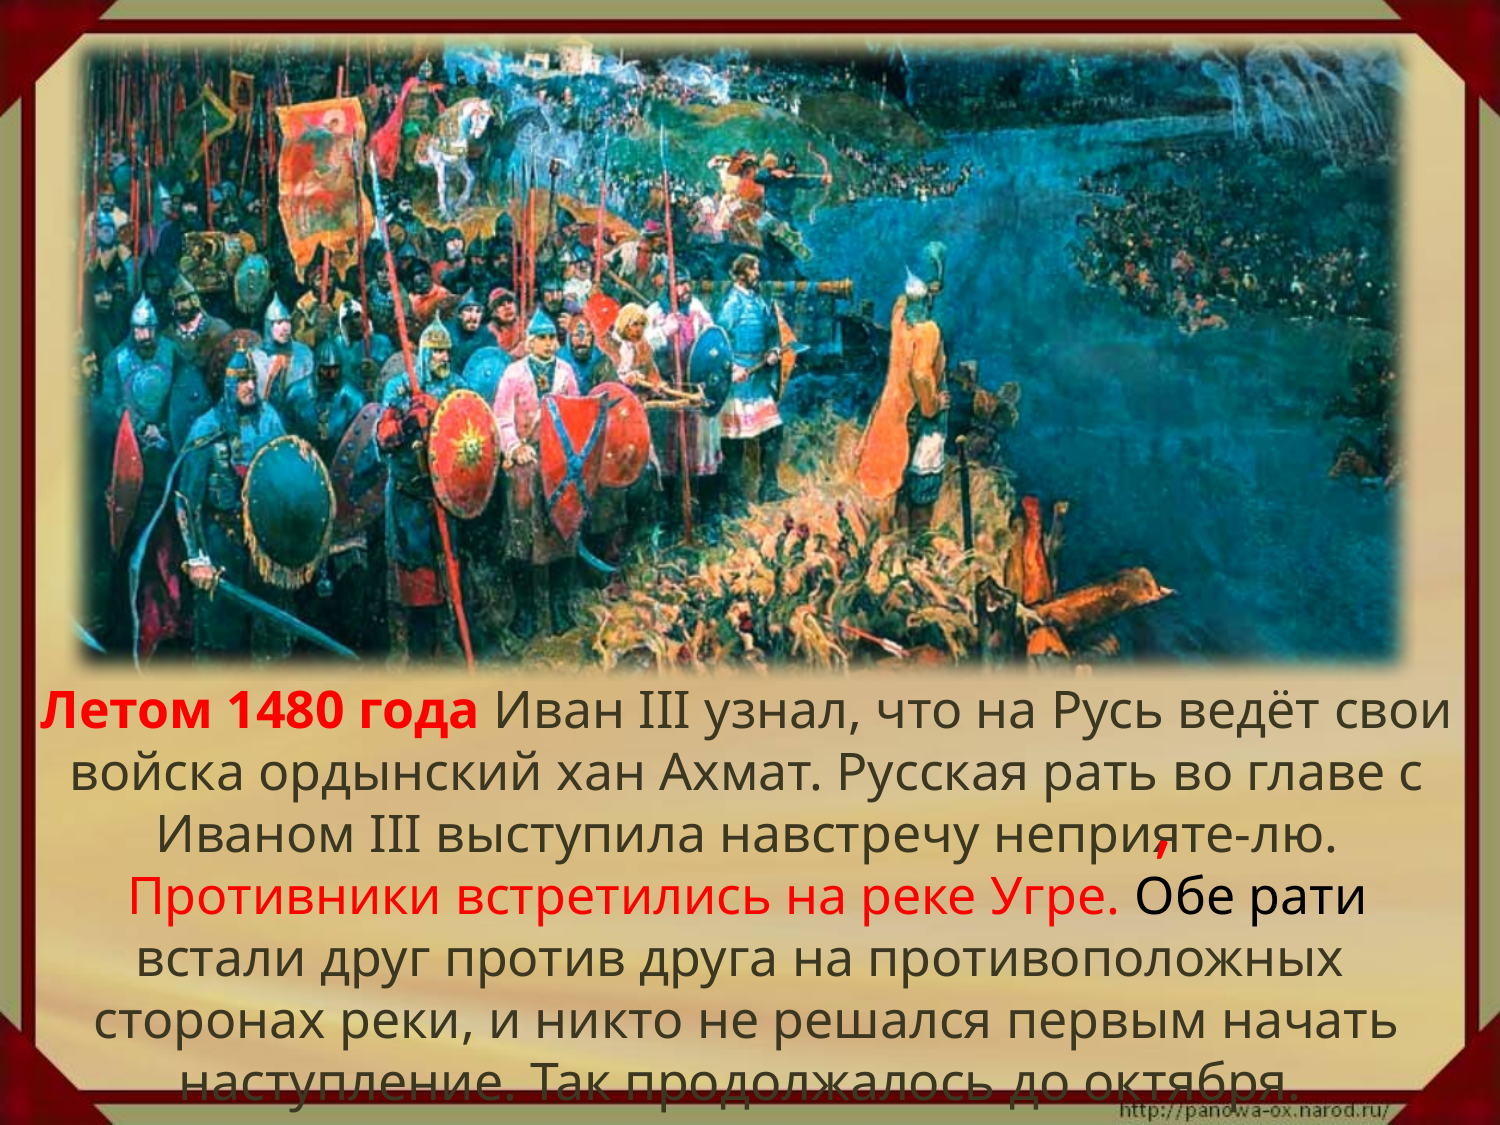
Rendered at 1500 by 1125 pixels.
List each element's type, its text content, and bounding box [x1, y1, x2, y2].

text_box ʹ [1140, 819, 1183, 904]
list Летом 1480 года Иван III узнал, что на Русь ведёт свои войска ордынский хан Ахмат. Русская рать во главе с Иваном III выступила навстречу неприяте-лю. Противники встретились на реке Угре. Обе рати встали друг против друга на противоположных сторонах реки, и никто не решался первым начать наступление. Так продолжалось до октября. [0, 668, 1471, 1125]
picture [0, 0, 1500, 1125]
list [64, 30, 1419, 681]
